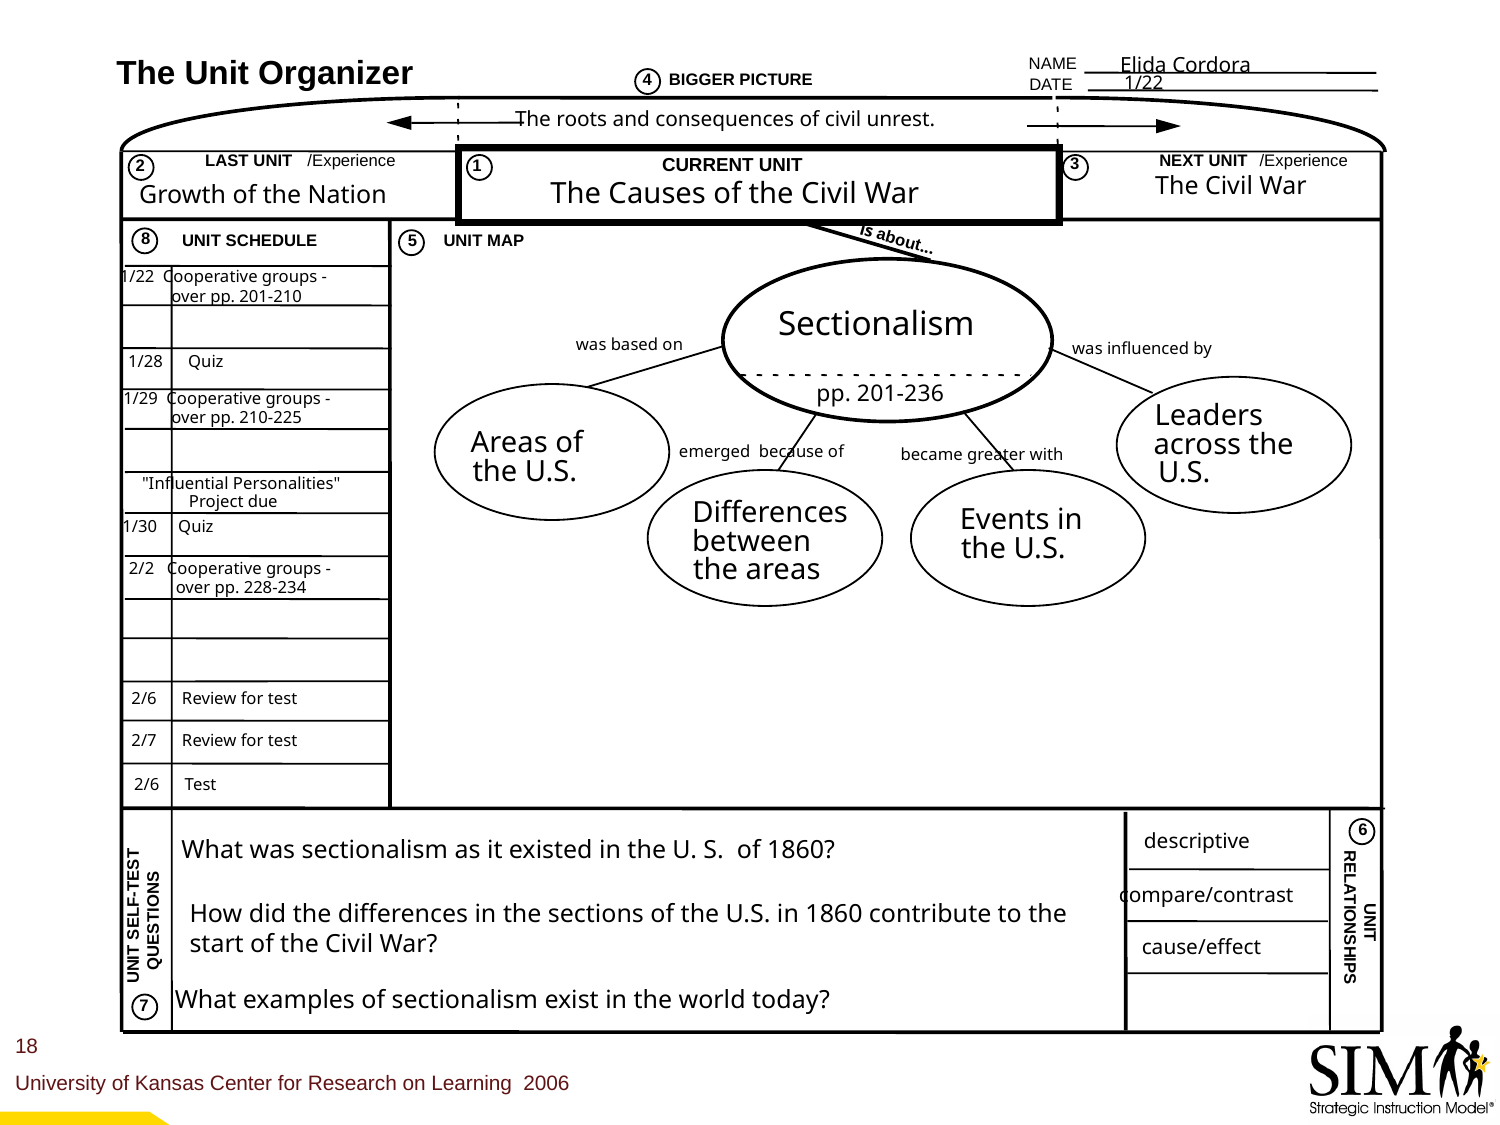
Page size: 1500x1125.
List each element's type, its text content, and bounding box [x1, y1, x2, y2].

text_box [115, 50, 1386, 1044]
footer University of Kansas Center for Research on Learning 2006 [0, 1062, 626, 1101]
slide_number 18 [0, 1024, 313, 1062]
picture [1307, 1015, 1500, 1125]
